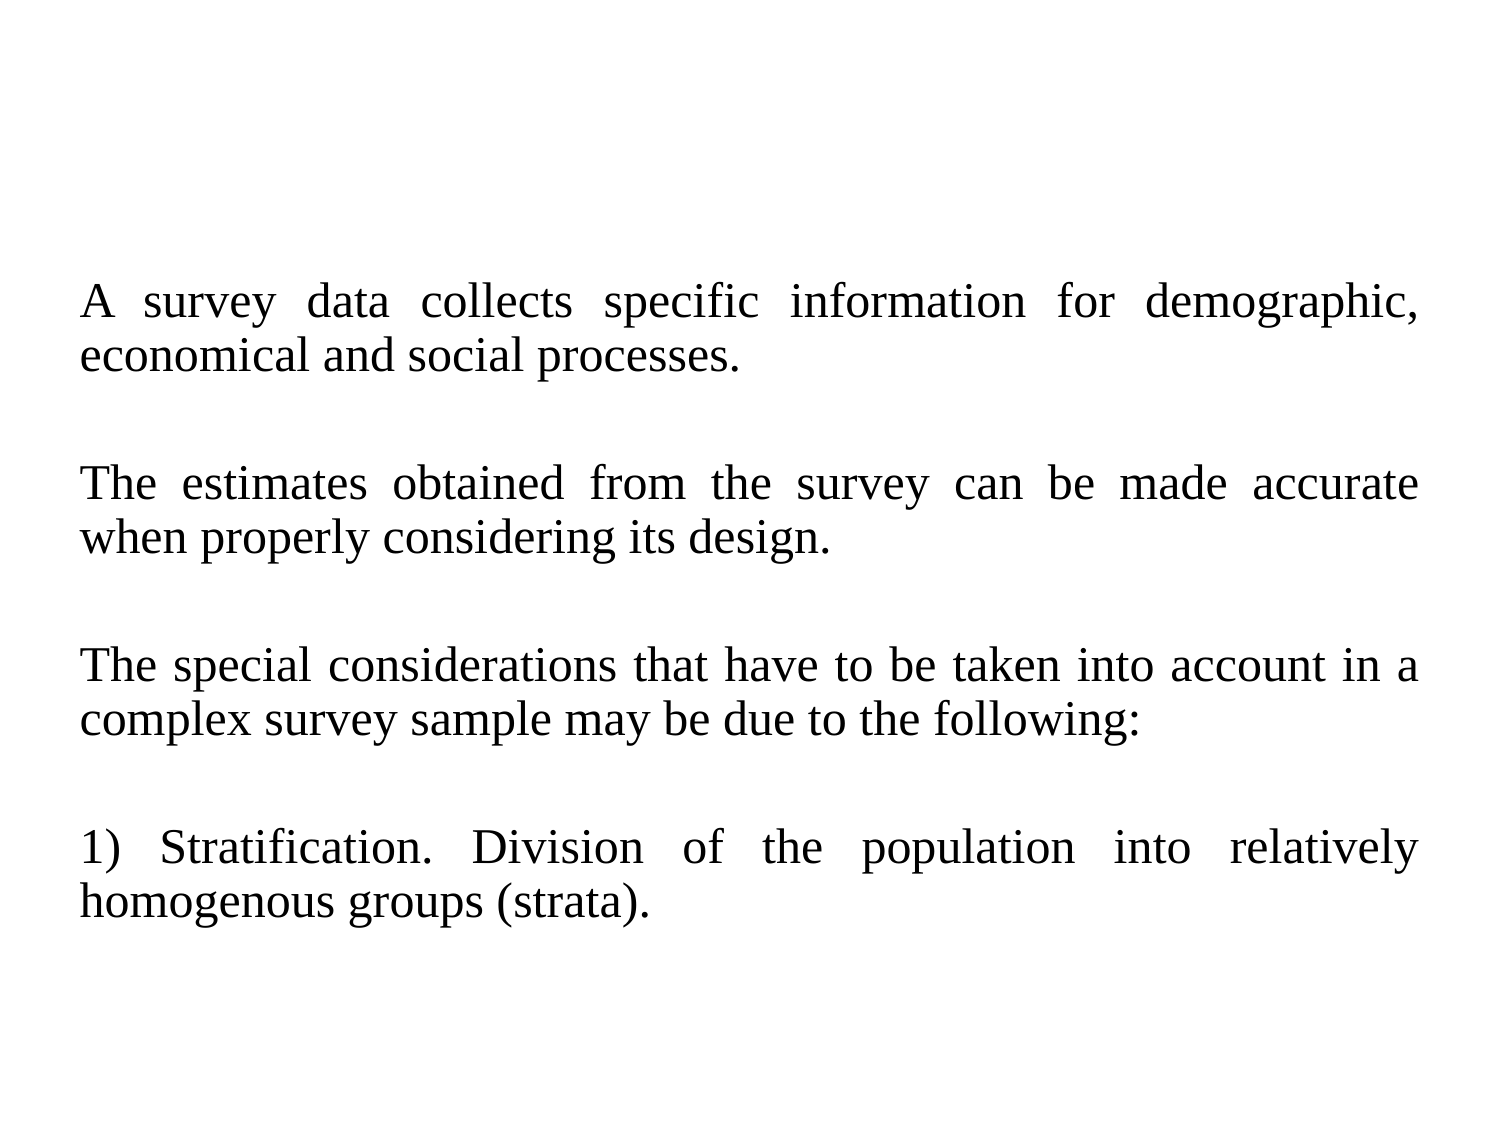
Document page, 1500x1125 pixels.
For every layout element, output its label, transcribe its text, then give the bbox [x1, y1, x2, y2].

text_box A survey data collects specific information for demographic, economical and social processes. The estimates obtained from the survey can be made accurate when properly considering its design. The special considerations that have to be taken into account in a complex survey sample may be due to the following: 1) Stratification. Division of the population into relatively homogenous groups (strata). [64, 267, 1436, 936]
